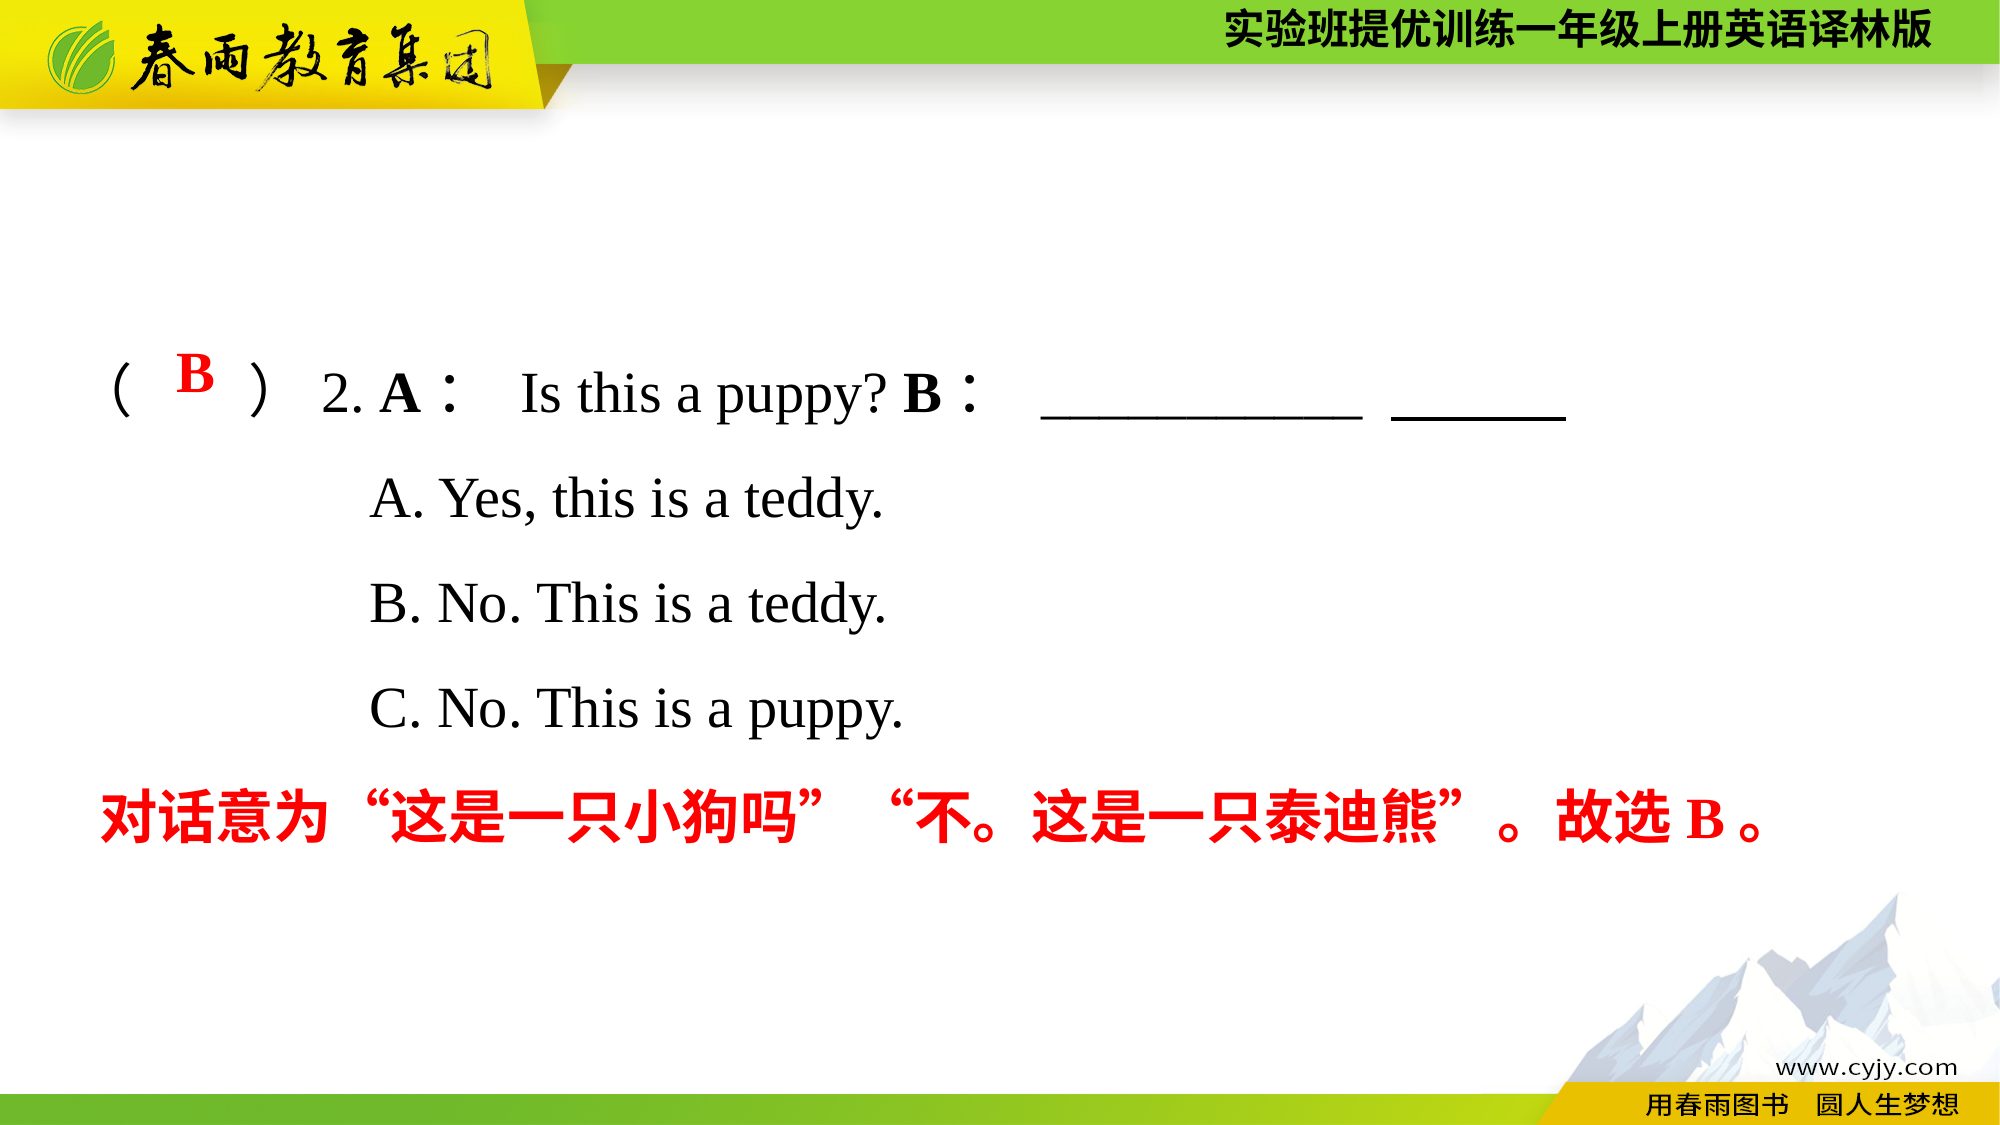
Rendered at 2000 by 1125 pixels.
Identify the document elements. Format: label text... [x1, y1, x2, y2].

text_box B [161, 326, 231, 411]
list （ ）2. A： Is this a puppy? B： ___________ A. Yes, this is a teddy. B. No. This is a teddy. C. No. This is a puppy. [59, 311, 1944, 751]
picture [0, 0, 2000, 1125]
text_box 对话意为“这是一只小狗吗”“不。这是一只泰迪熊”。故选B。 [84, 738, 1969, 859]
